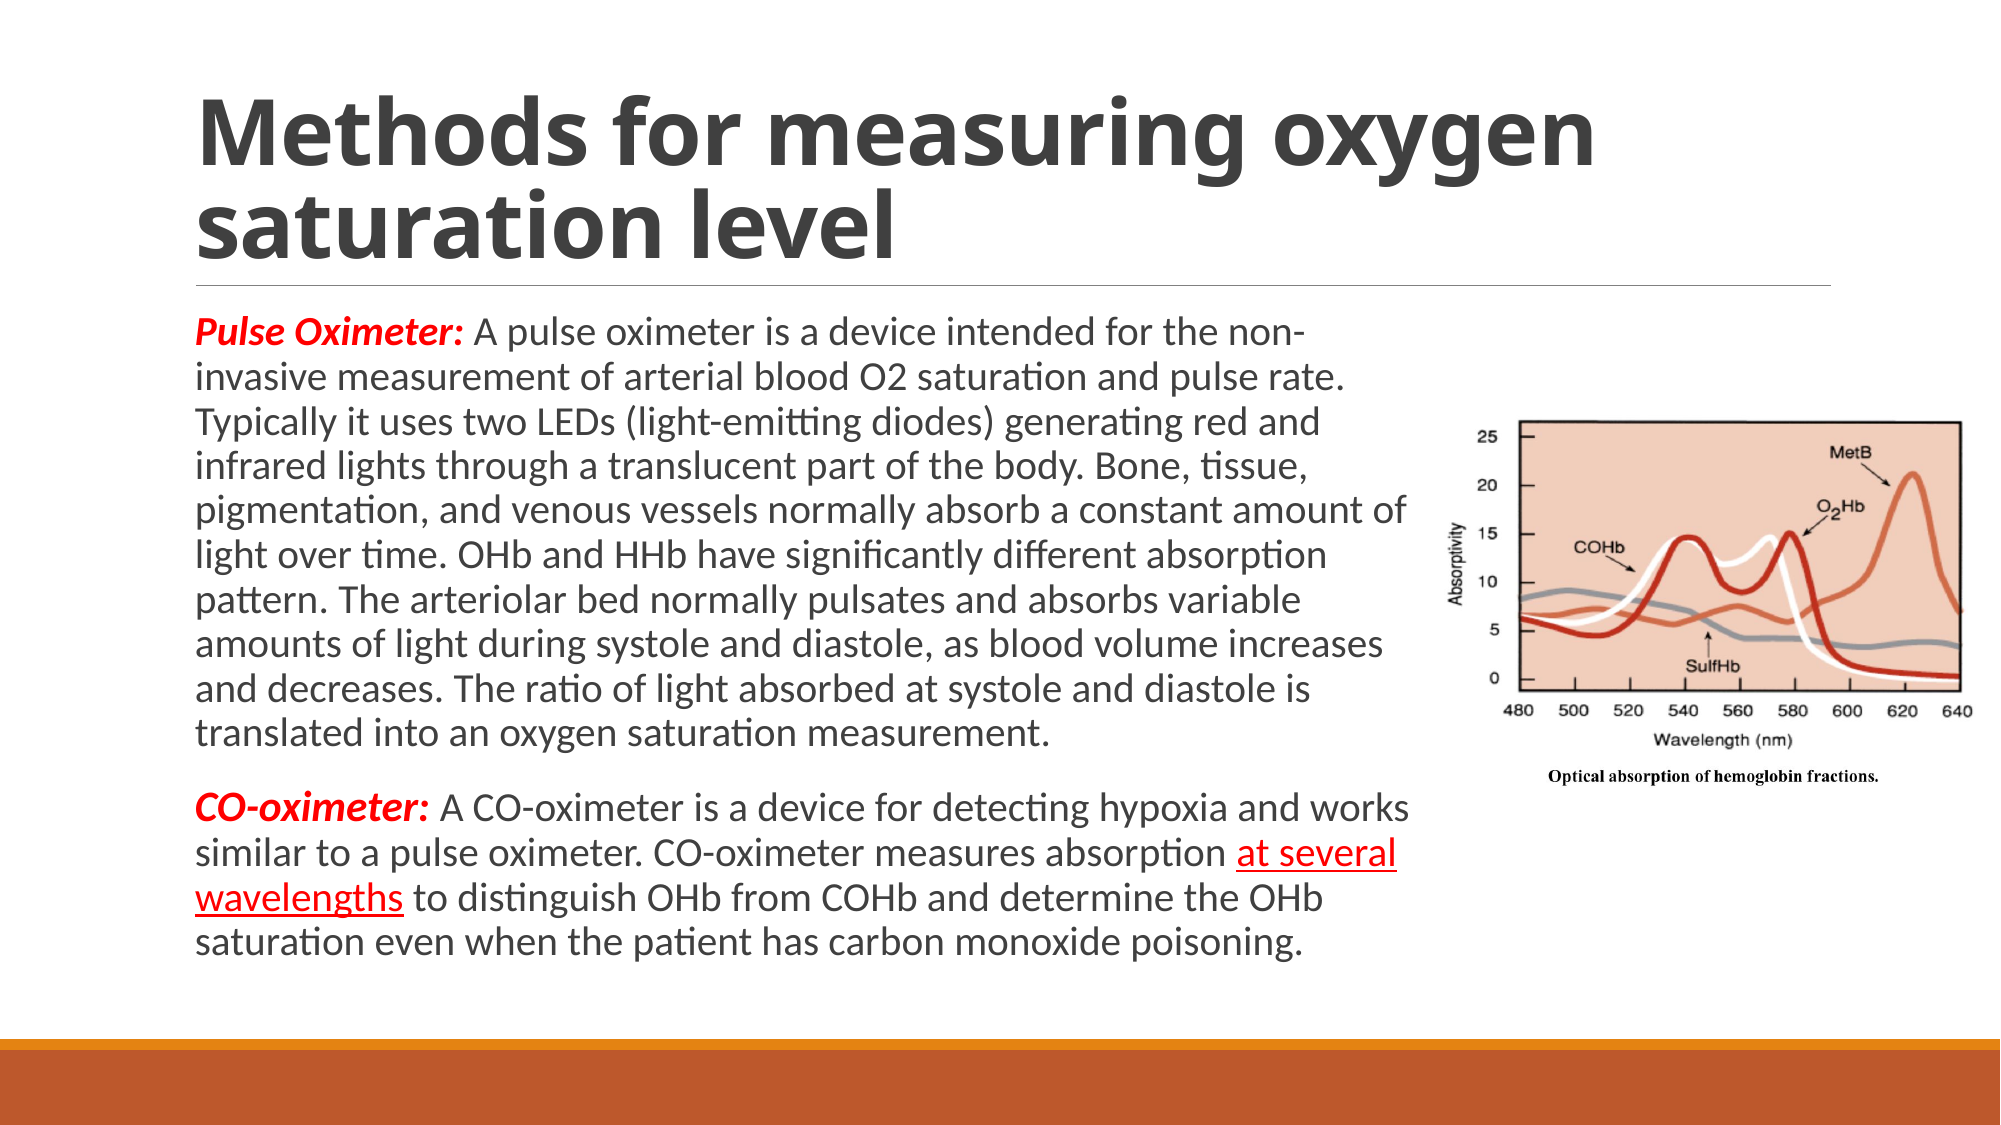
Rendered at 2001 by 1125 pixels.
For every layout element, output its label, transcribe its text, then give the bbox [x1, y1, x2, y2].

title Methods for measuring oxygen saturation level [180, 47, 1830, 285]
list Pulse Oximeter: A pulse oximeter is a device intended for the non-invasive measurement of arterial blood O2 saturation and pulse rate. Typically it uses two LEDs (light-emitting diodes) generating red and infrared lights through a translucent part of the body. Bone, tissue, pigmentation, and venous vessels normally absorb a constant amount of light over time. OHb and HHb have significantly different absorption pattern. The arteriolar bed normally pulsates and absorbs variable amounts of light during systole and diastole, as blood volume increases and decreases. The ratio of light absorbed at systole and diastole is translated into an oxygen saturation measurement. CO-oximeter: A CO-oximeter is a device for detecting hypoxia and works similar to a pulse oximeter. CO-oximeter measures absorption at several wavelengths to distinguish OHb from COHb and determine the OHb saturation even when the patient has carbon monoxide poisoning. [180, 302, 1426, 974]
picture [1444, 410, 1977, 811]
